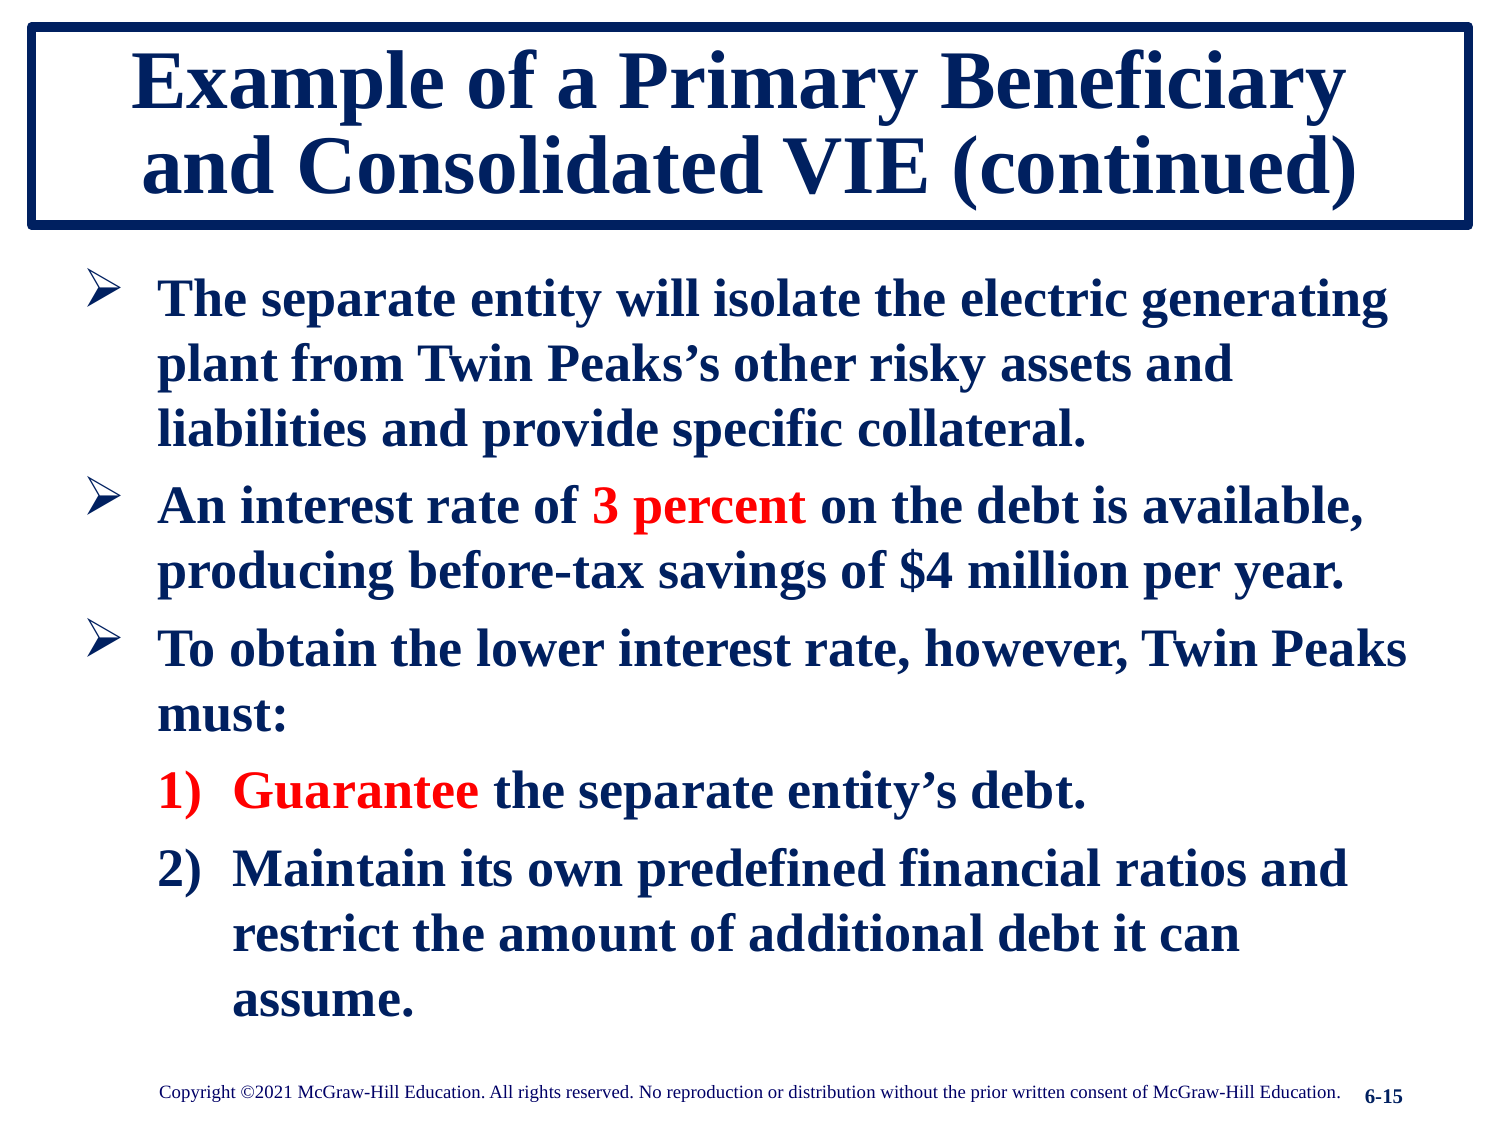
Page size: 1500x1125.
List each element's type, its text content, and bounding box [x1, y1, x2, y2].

text_box Copyright ©2021 McGraw-Hill Education. All rights reserved. No reproduction or distribution without the prior written consent of McGraw-Hill Education. [76, 1072, 1424, 1110]
slide_number 6-15 [1350, 1074, 1438, 1125]
title Example of a Primary Beneficiary and Consolidated VIE (continued) [27, 22, 1473, 230]
list The separate entity will isolate the electric generating plant from Twin Peaks’s other risky assets and liabilities and provide specific collateral. An interest rate of 3 percent on the debt is available, producing before-tax savings of $4 million per year. To obtain the lower interest rate, however, Twin Peaks must: Guarantee the separate entity’s debt. Maintain its own predefined financial ratios and restrict the amount of additional debt it can assume. [67, 254, 1433, 1065]
